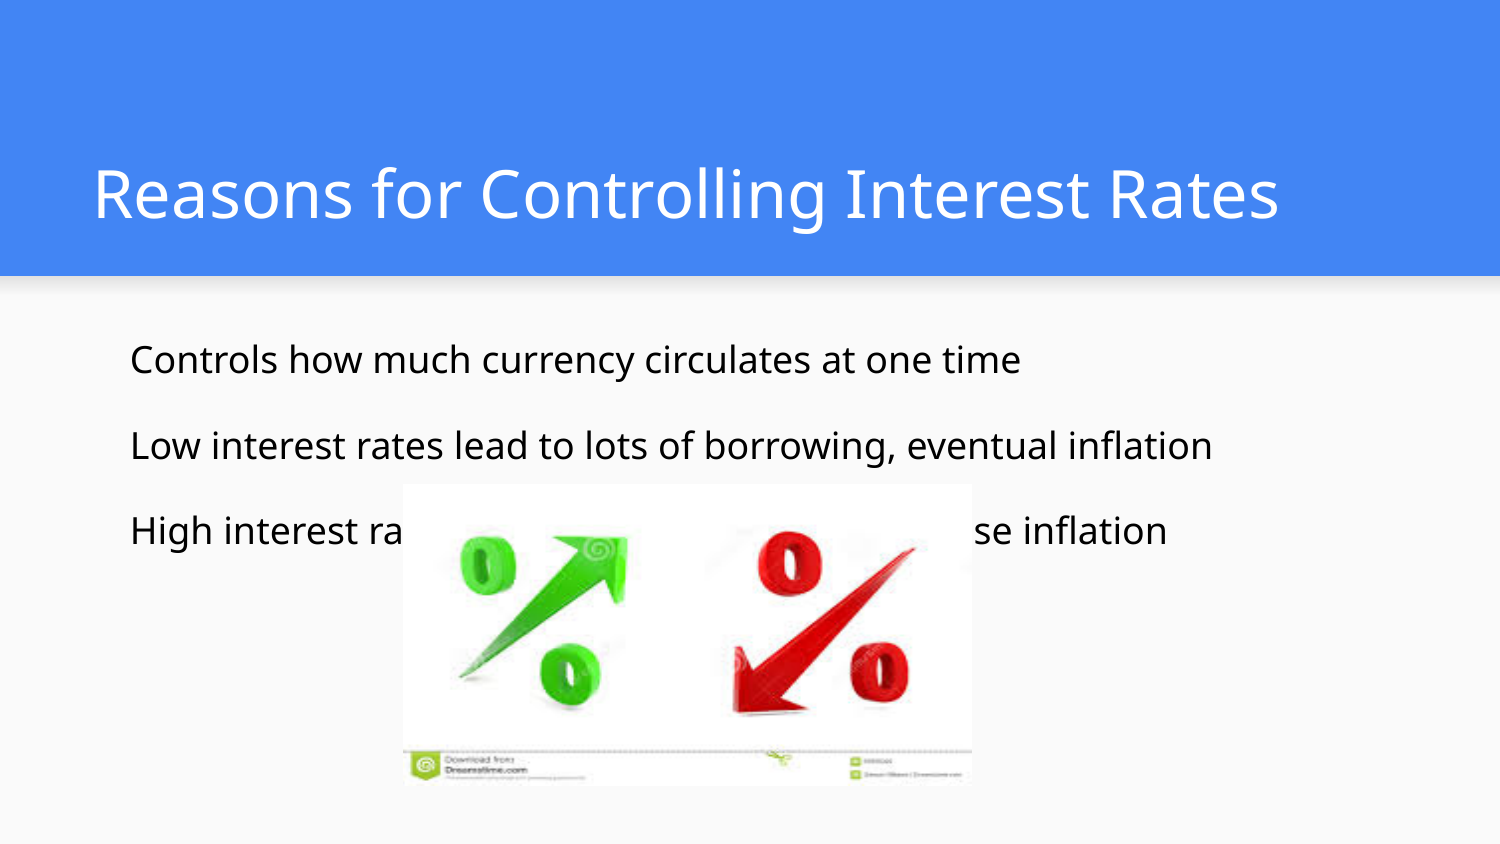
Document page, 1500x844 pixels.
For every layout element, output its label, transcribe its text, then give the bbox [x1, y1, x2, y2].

picture [403, 484, 972, 787]
title Reasons for Controlling Interest Rates [77, 121, 1427, 248]
list Controls how much currency circulates at one time Low interest rates lead to lots of borrowing, eventual inflation High interest rates reduces borrowing to decrease inflation [77, 314, 1427, 760]
